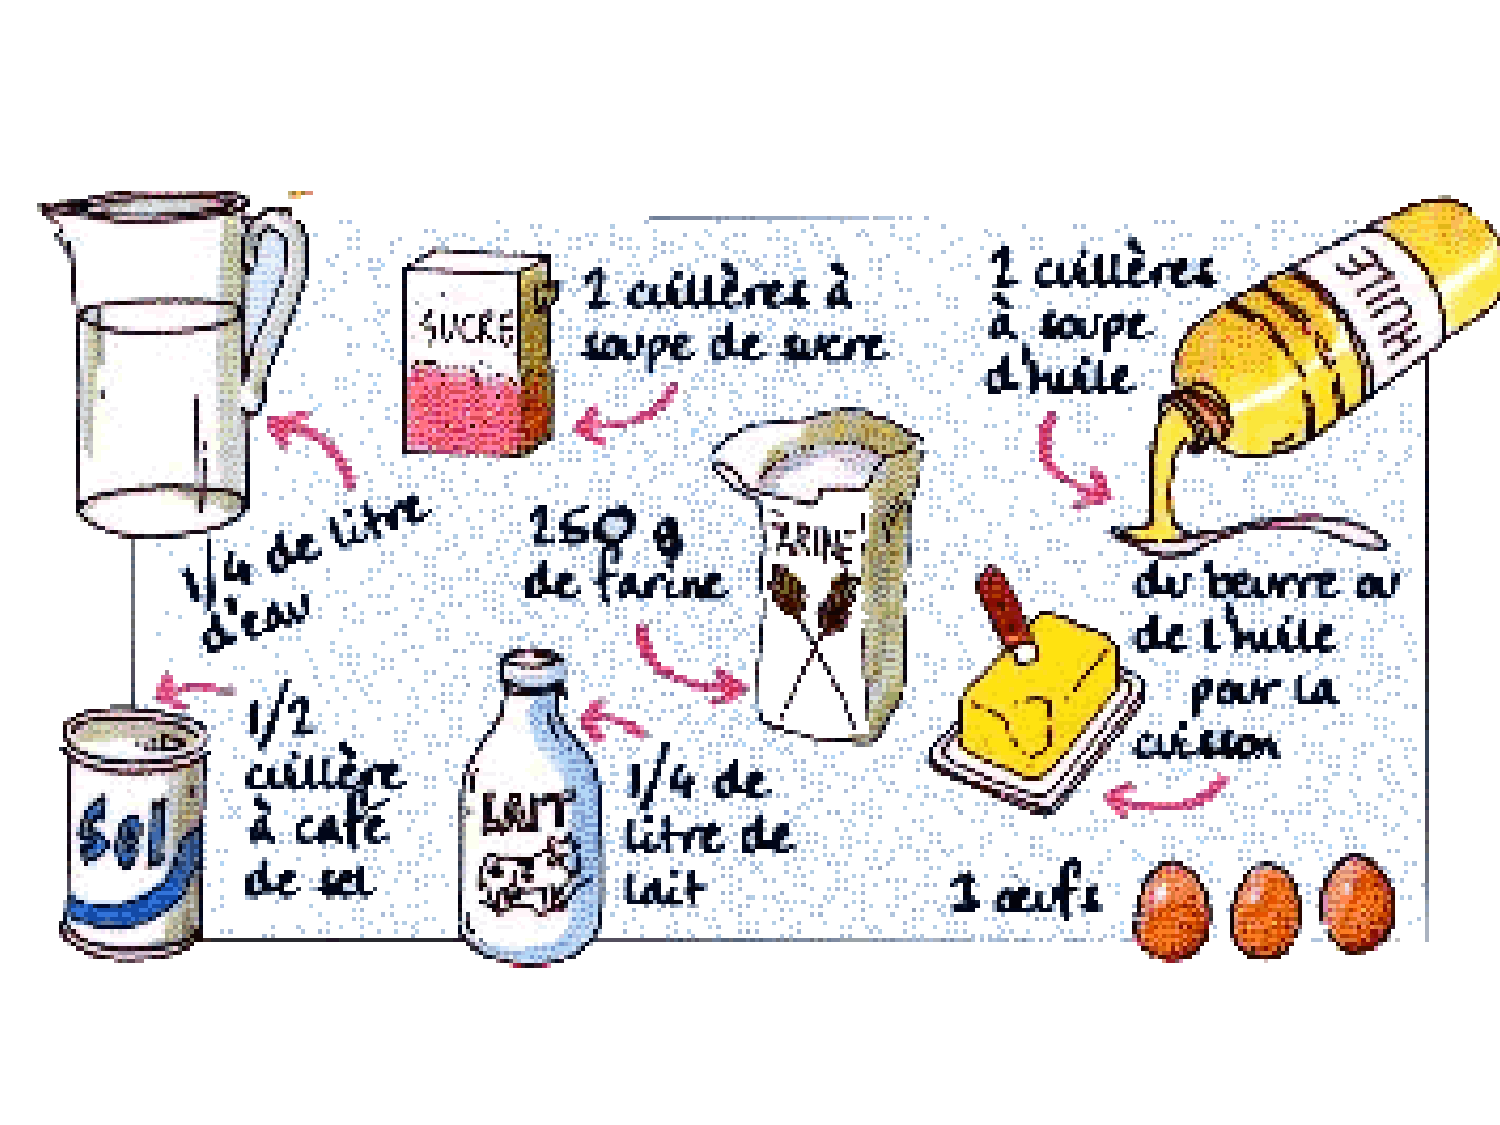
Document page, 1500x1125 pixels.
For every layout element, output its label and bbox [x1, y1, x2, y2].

picture [21, 191, 1500, 968]
